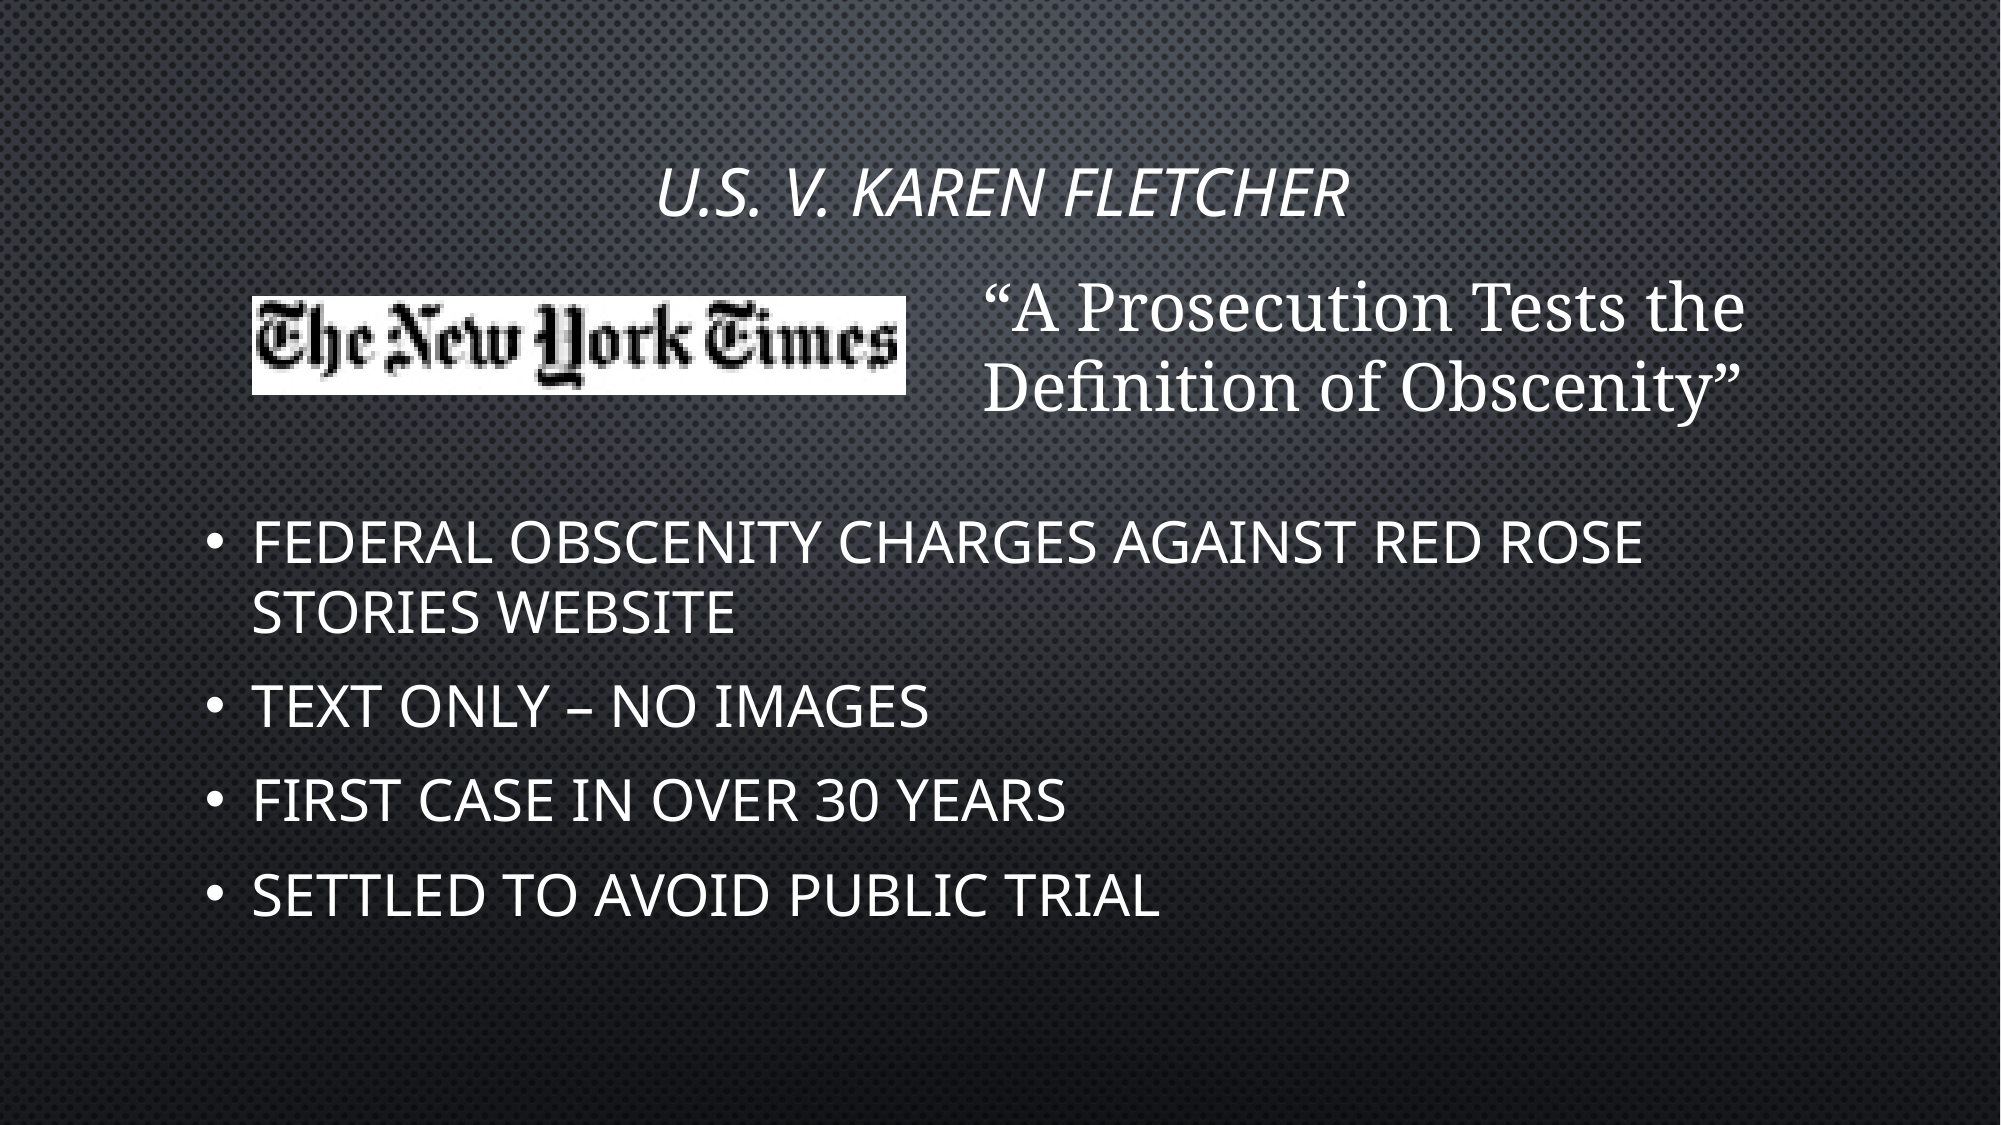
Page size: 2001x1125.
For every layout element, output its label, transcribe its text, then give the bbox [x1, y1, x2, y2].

list Federal obscenity charges against red rose stories website Text only – no images First case in over 30 years Settled to avoid public trial [189, 495, 1815, 1009]
picture [252, 296, 906, 395]
text_box “A Prosecution Tests the Definition of Obscenity” [968, 257, 1939, 432]
title U.S. v. Karen fletcher [189, 33, 1815, 346]
